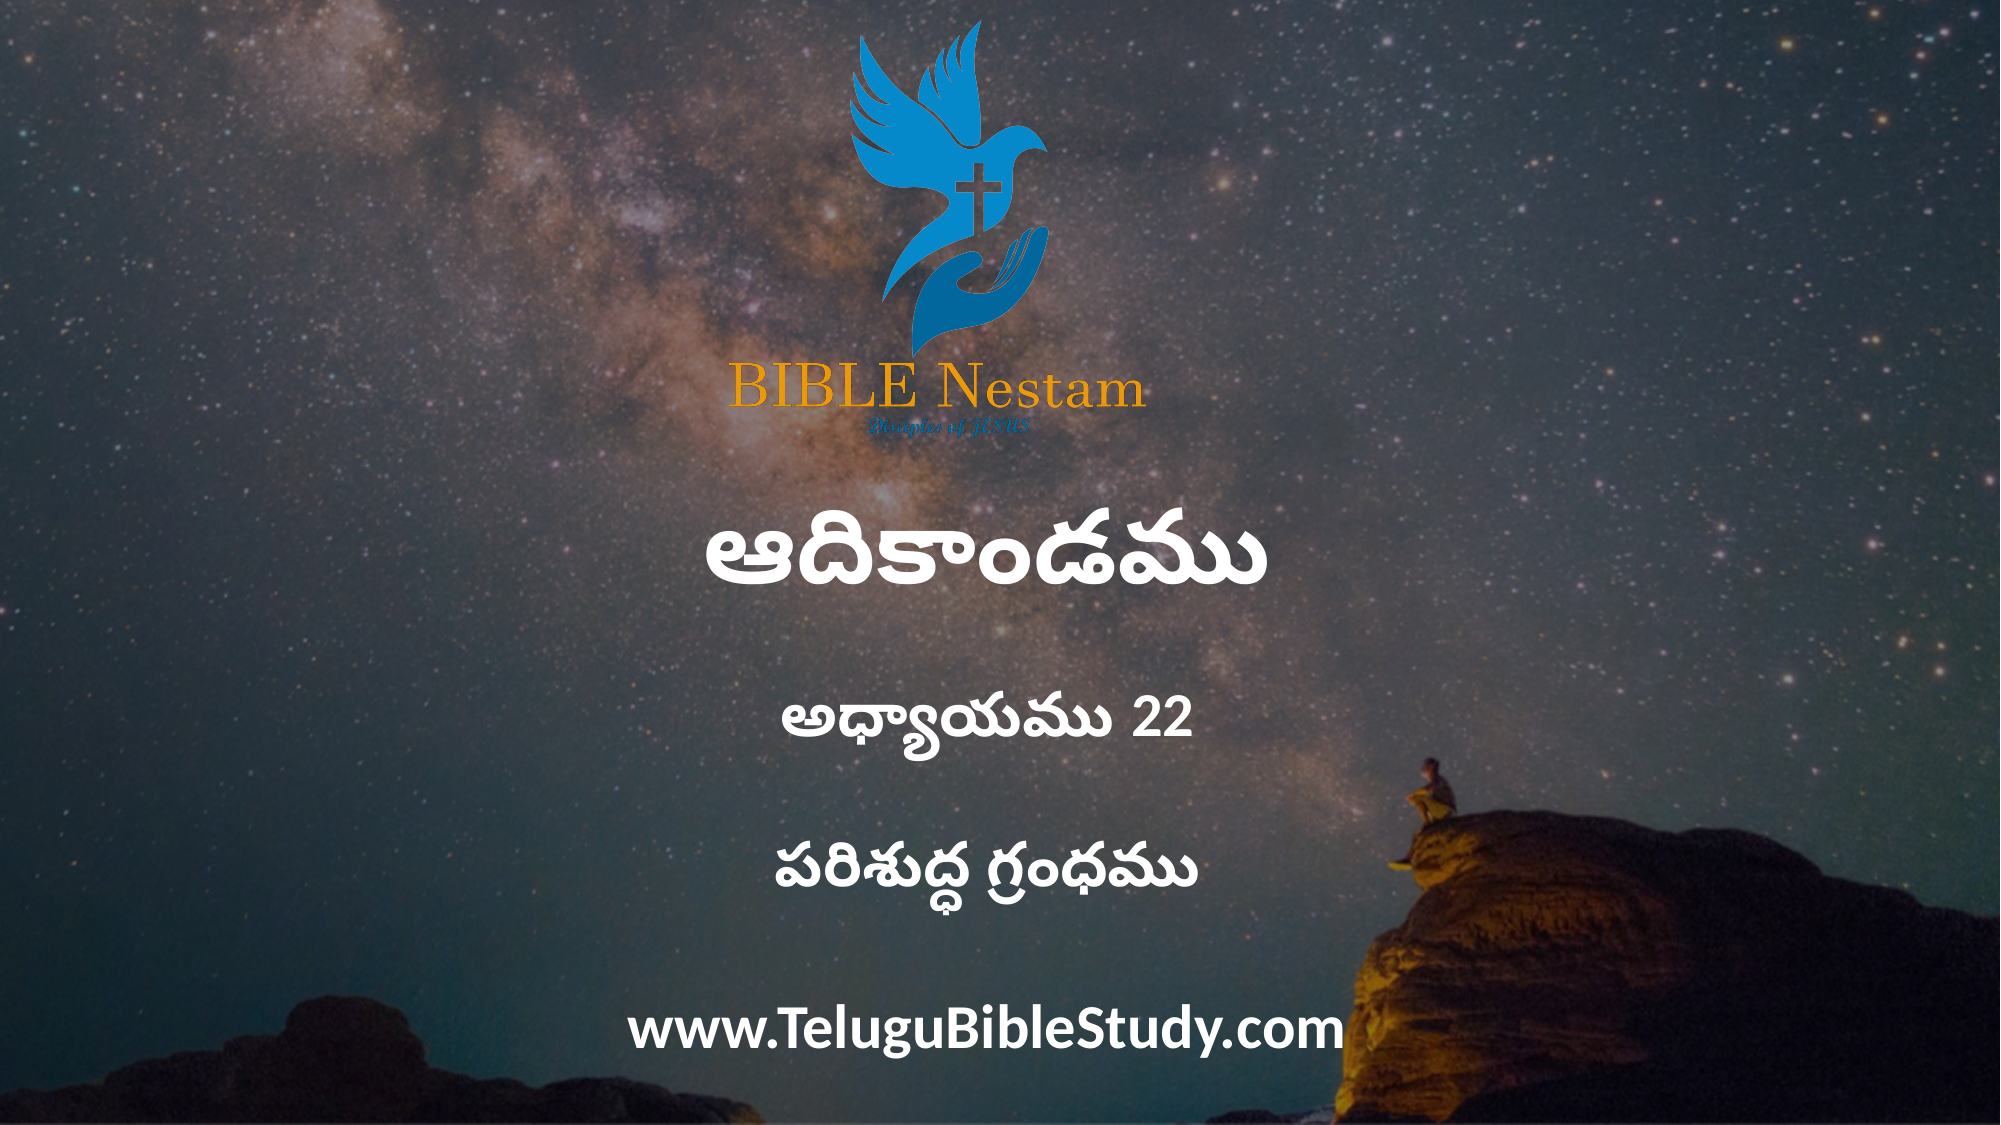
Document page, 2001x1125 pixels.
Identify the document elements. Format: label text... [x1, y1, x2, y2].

subtitle అధ్యాయము 22 పరిశుద్ధ గ్రంధము www.TeluguBibleStudy.com [50, 666, 1925, 1084]
title ఆదికాండము [50, 437, 1925, 646]
picture [0, 0, 2000, 1125]
